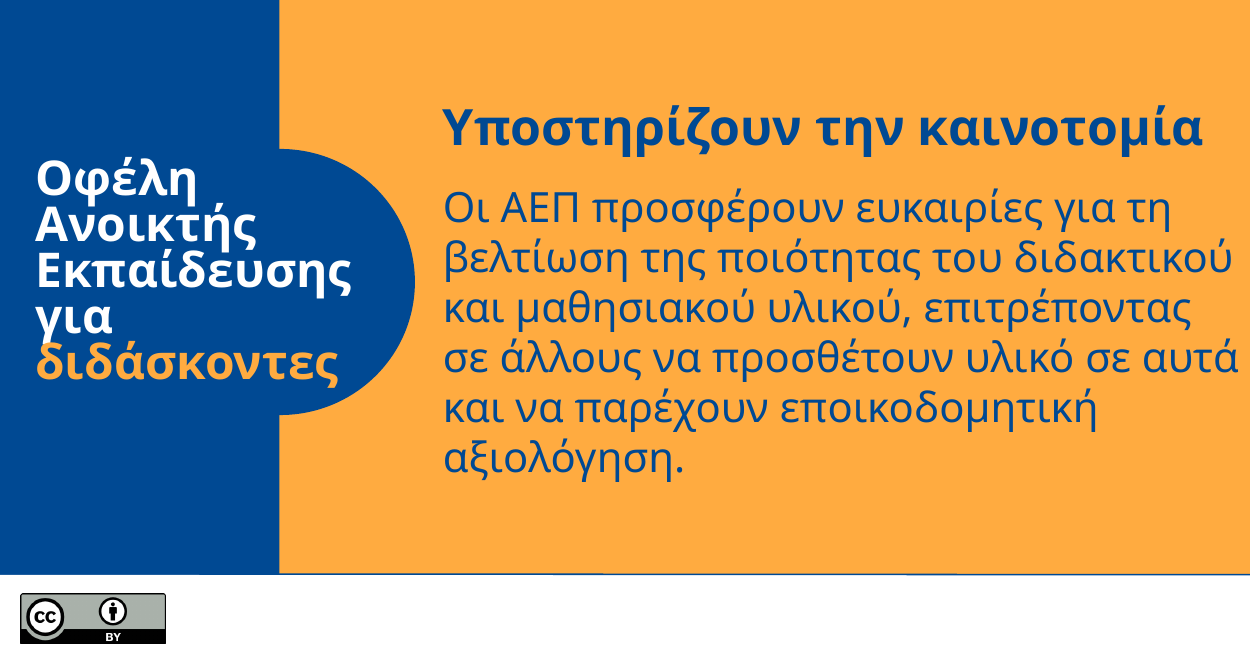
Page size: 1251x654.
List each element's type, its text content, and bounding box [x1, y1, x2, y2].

text_box [226, 404, 334, 416]
text_box [377, 189, 415, 375]
text_box Οφέλη Ανοικτής Εκπαίδευσης για διδάσκοντες [20, 144, 377, 404]
text_box [0, 0, 280, 573]
picture [20, 592, 166, 645]
text_box [0, 582, 1250, 654]
text_box Υποστηρίζουν την καινοτομία Οι ΑΕΠ προσφέρουν ευκαιρίες για τη βελτίωση της ποιότητας του διδακτικού και μαθησιακού υλικού, επιτρέποντας σε άλλους να προσθέτουν υλικό σε αυτά και να παρέχουν εποικοδομητική αξιολόγηση. [427, 80, 1250, 496]
